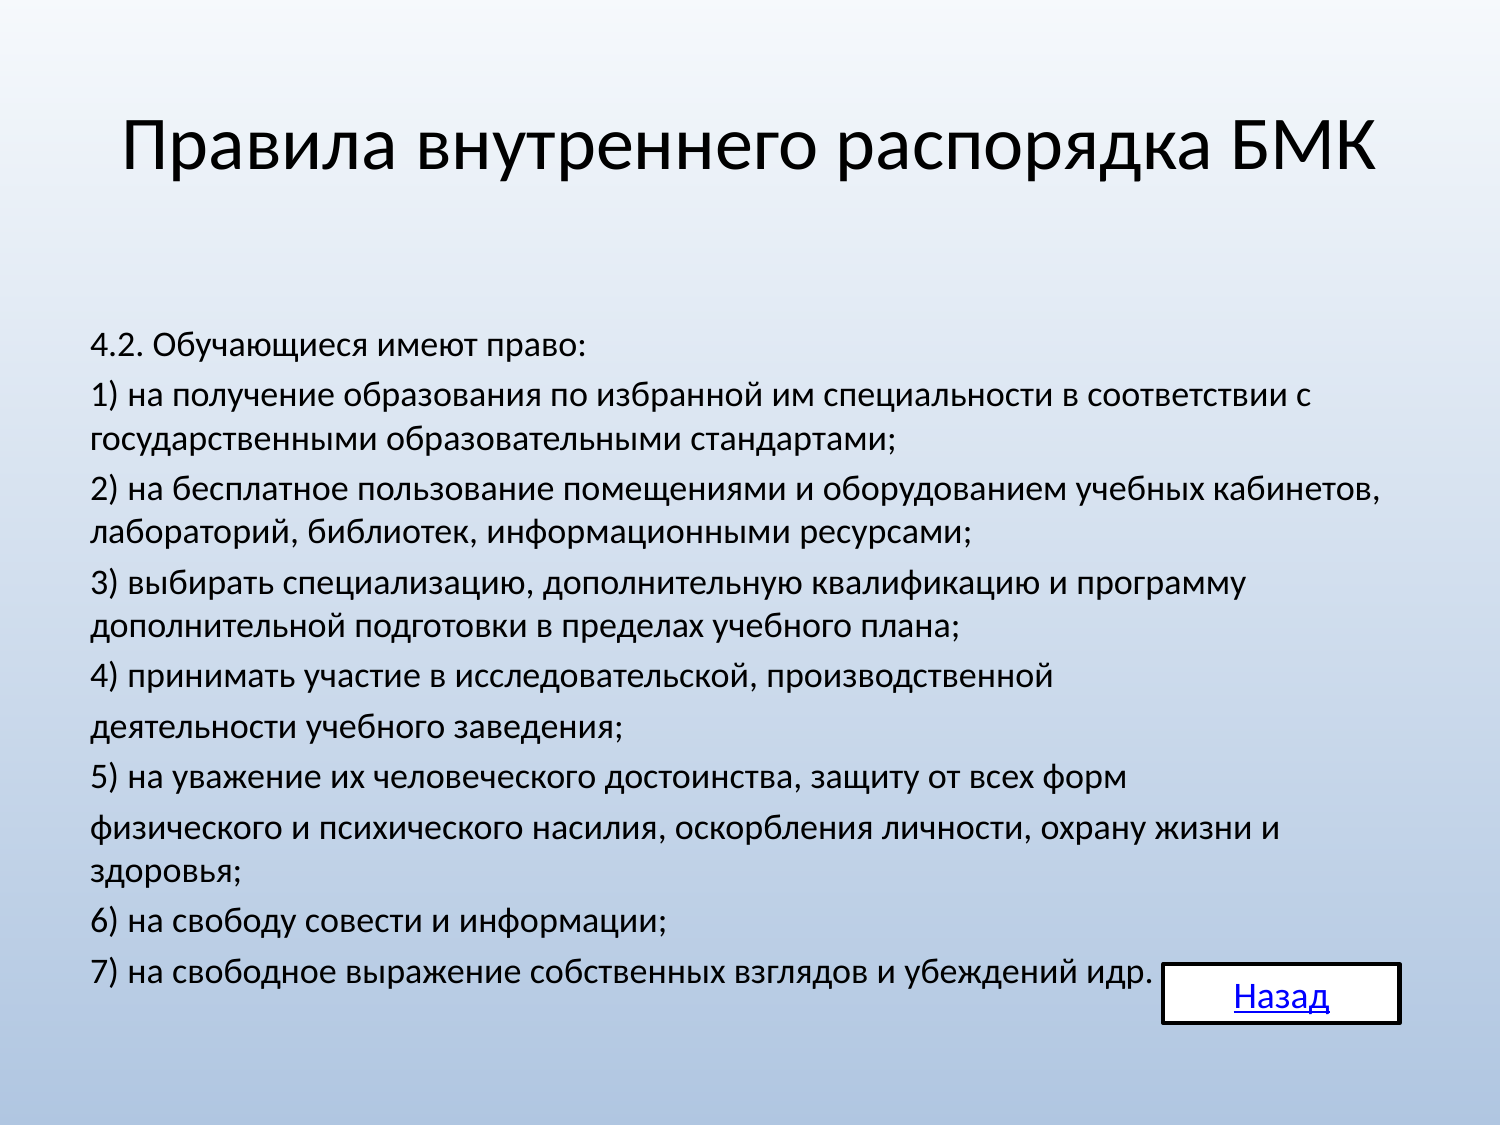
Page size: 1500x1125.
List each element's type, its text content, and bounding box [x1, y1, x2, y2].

list 4.2. Обучающиеся имеют право: 1) на получение образования по избранной им специальности в соответствии с государственными образовательными стандартами; 2) на бесплатное пользование помещениями и оборудованием учебных кабинетов, лабораторий, библиотек, информационными ресурсами; 3) выбирать специализацию, дополнительную квалификацию и программу дополнительной подготовки в пределах учебного плана; 4) принимать участие в исследовательской, производственной деятельности учебного заведения; 5) на уважение их человеческого достоинства, защиту от всех форм физического и психического насилия, оскорбления личности, охрану жизни и здоровья; 6) на свободу совести и информации; 7) на свободное выражение собственных взглядов и убеждений идр. [75, 262, 1425, 1005]
title Правила внутреннего распорядка БМК [75, 45, 1425, 233]
text_box Назад [1161, 962, 1402, 1025]
